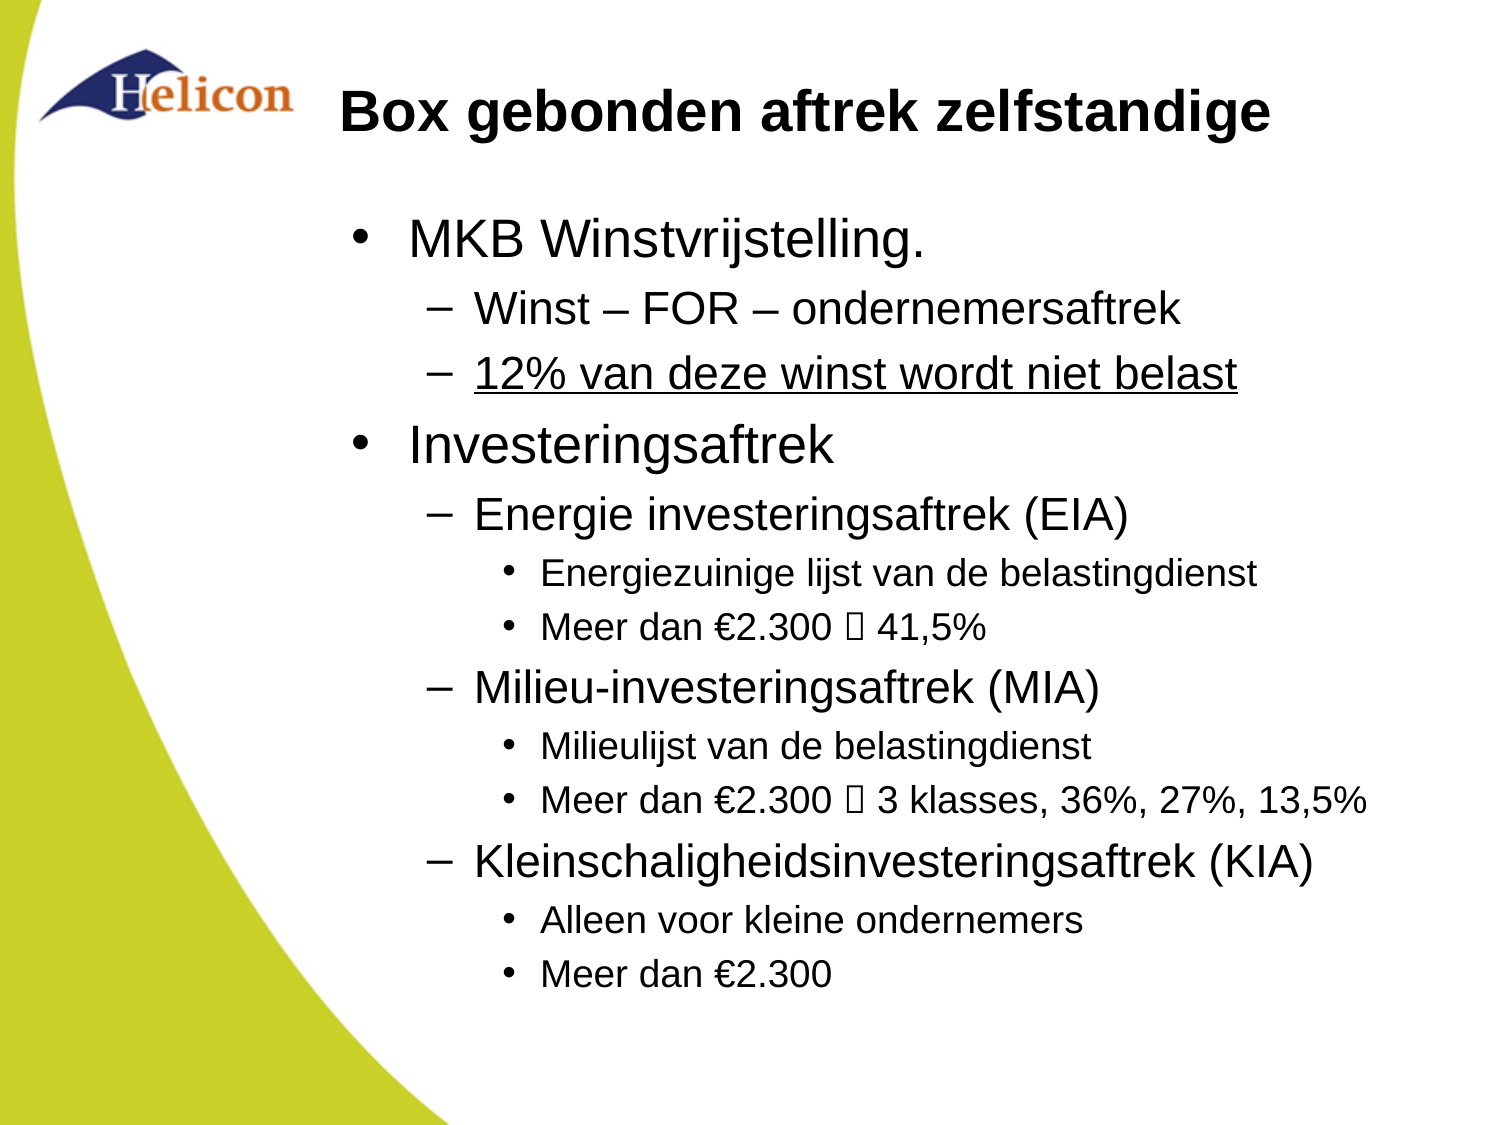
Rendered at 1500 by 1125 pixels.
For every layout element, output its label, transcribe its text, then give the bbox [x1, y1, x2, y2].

title Box gebonden aftrek zelfstandige [324, 54, 1415, 161]
picture [0, 0, 1500, 1125]
list MKB Winstvrijstelling. Winst – FOR – ondernemersaftrek 12% van deze winst wordt niet belast Investeringsaftrek Energie investeringsaftrek (EIA) Energiezuinige lijst van de belastingdienst Meer dan €2.300  41,5% Milieu-investeringsaftrek (MIA) Milieulijst van de belastingdienst Meer dan €2.300  3 klasses, 36%, 27%, 13,5% Kleinschaligheidsinvesteringsaftrek (KIA) Alleen voor kleine ondernemers Meer dan €2.300 [336, 196, 1425, 1005]
